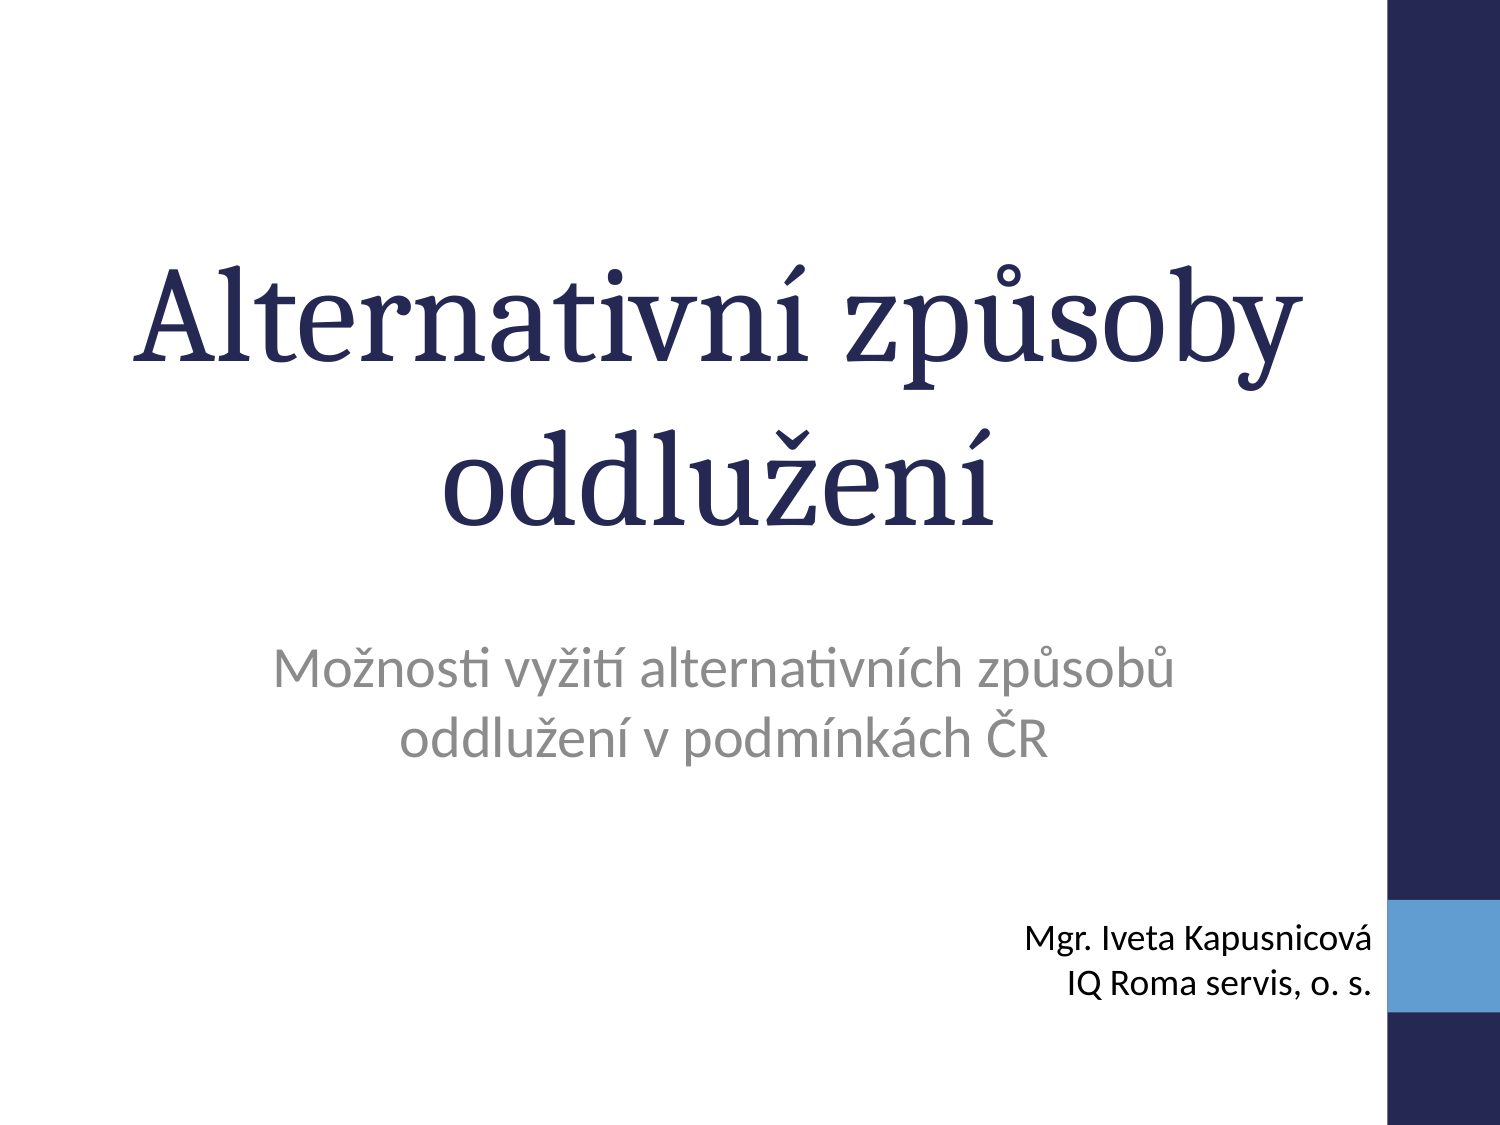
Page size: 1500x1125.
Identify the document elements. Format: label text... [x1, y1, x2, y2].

text_box Mgr. Iveta Kapusnicová IQ Roma servis, o. s. [962, 905, 1388, 1010]
text_box Alternativní způsoby oddlužení [100, 78, 1338, 561]
text_box Možnosti vyžití alternativních způsobů oddlužení v podmínkách ČR [194, 621, 1255, 797]
